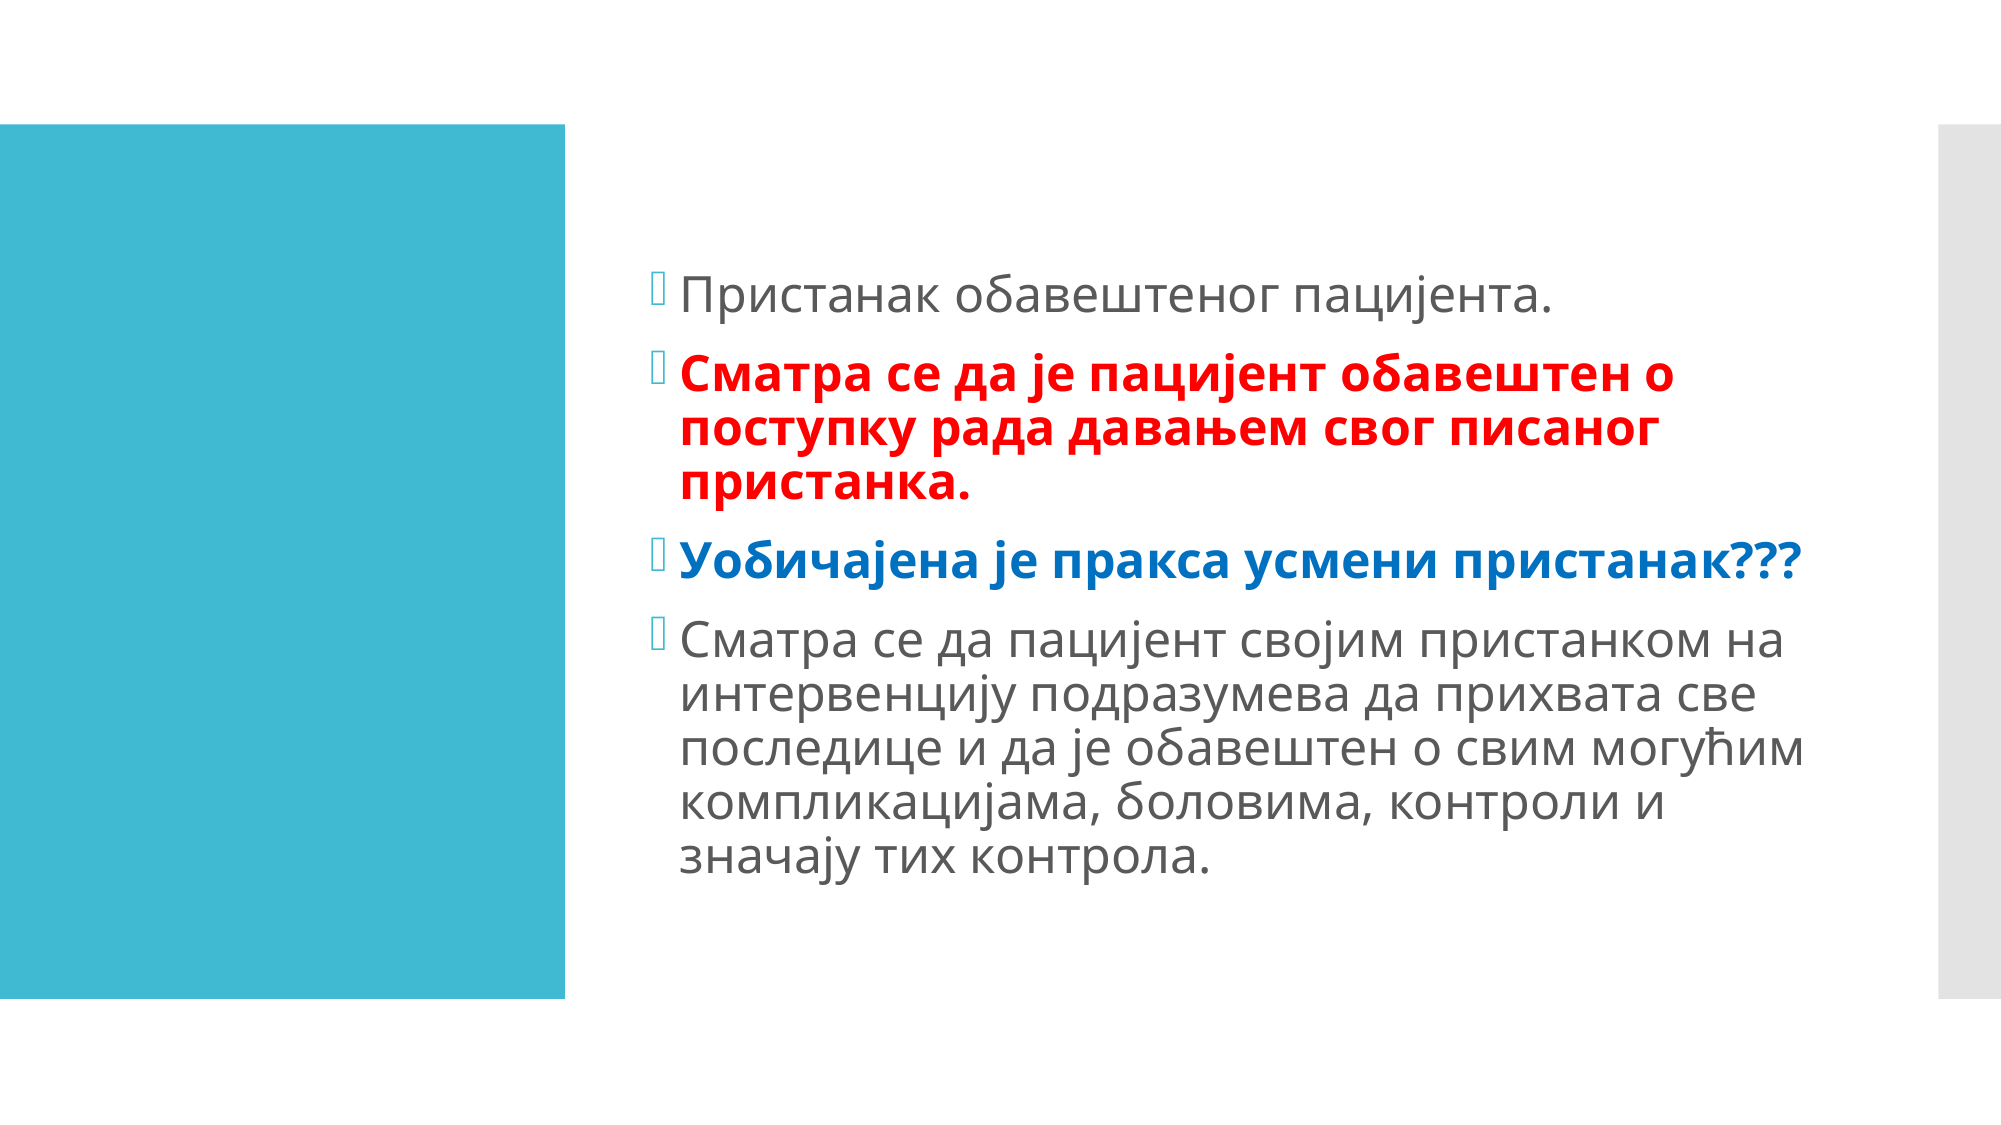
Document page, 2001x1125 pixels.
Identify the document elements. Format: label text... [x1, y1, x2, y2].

list Пристанак обавештеног пацијента. Сматра се да је пацијент обавештен о поступку рада давањем свог писаног пристанка. Уобичајена је пракса усмени пристанак??? Сматра се да пацијент својим пристанком на интервенцију подразумева да прихвата све последице и да је обавештен о свим могућим компликацијама, боловима, контроли и значају тих контрола. [634, 73, 1835, 1080]
